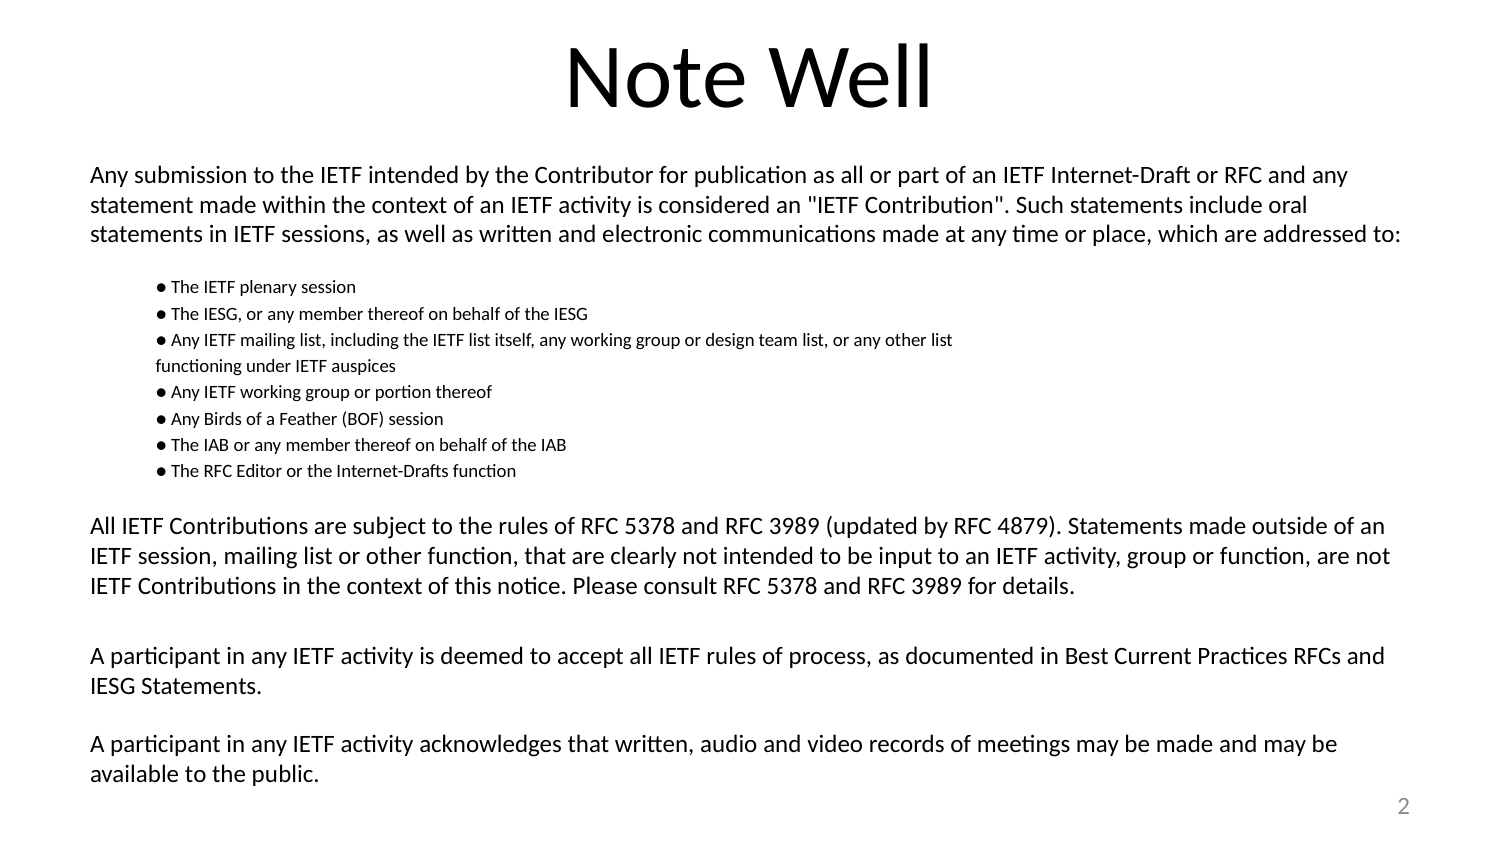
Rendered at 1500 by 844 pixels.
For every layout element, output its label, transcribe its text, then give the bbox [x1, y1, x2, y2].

slide_number 2 [1074, 782, 1425, 827]
list Any submission to the IETF intended by the Contributor for publication as all or part of an IETF Internet-Draft or RFC and any statement made within the context of an IETF activity is considered an "IETF Contribution". Such statements include oral statements in IETF sessions, as well as written and electronic communications made at any time or place, which are addressed to: ● The IETF plenary session ● The IESG, or any member thereof on behalf of the IESG ● Any IETF mailing list, including the IETF list itself, any working group or design team list, or any other list functioning under IETF auspices ● Any IETF working group or portion thereof ● Any Birds of a Feather (BOF) session ● The IAB or any member thereof on behalf of the IAB ● The RFC Editor or the Internet-Drafts function All IETF Contributions are subject to the rules of RFC 5378 and RFC 3989 (updated by RFC 4879). Statements made outside of an IETF session, mailing list or other function, that are clearly not intended to be input to an IETF activity, group or function, are not IETF Contributions in the context of this notice. Please consult RFC 5378 and RFC 3989 for details. A participant in any IETF activity is deemed to accept all IETF rules of process, as documented in Best Current Practices RFCs and IESG Statements. A participant in any IETF activity acknowledges that written, audio and video records of meetings may be made and may be available to the public. [75, 150, 1428, 819]
title Note Well [75, 0, 1425, 142]
